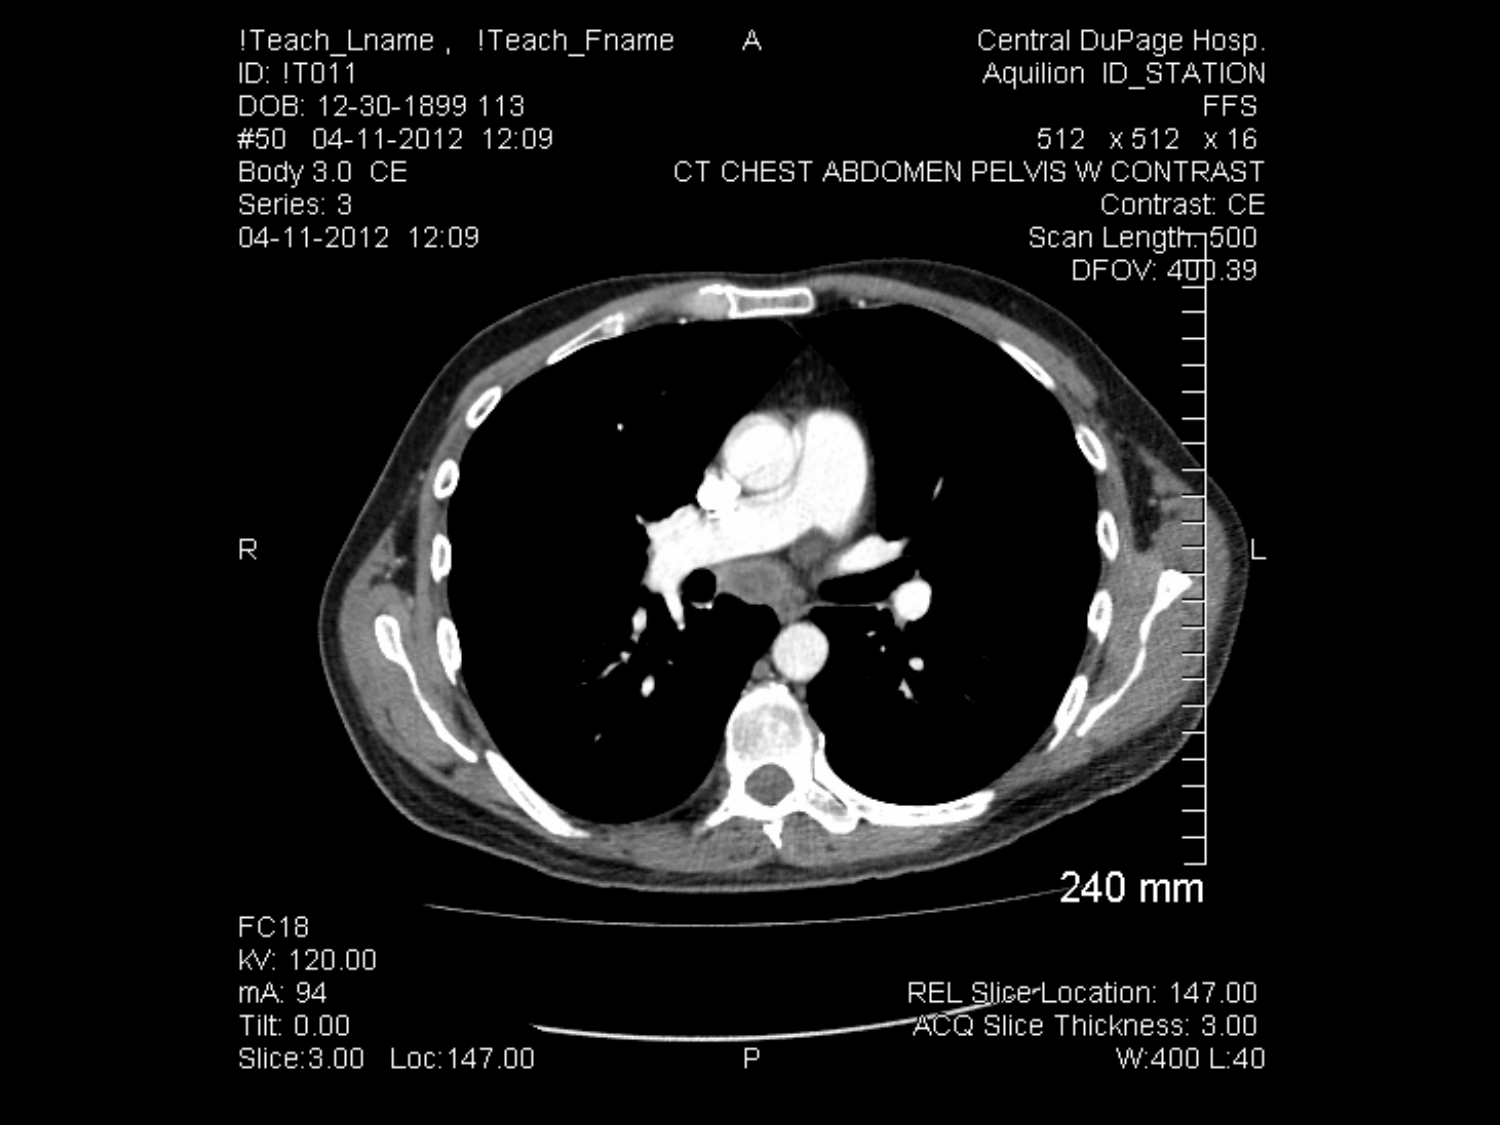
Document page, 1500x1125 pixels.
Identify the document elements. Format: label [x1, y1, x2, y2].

picture [228, 24, 1280, 1075]
